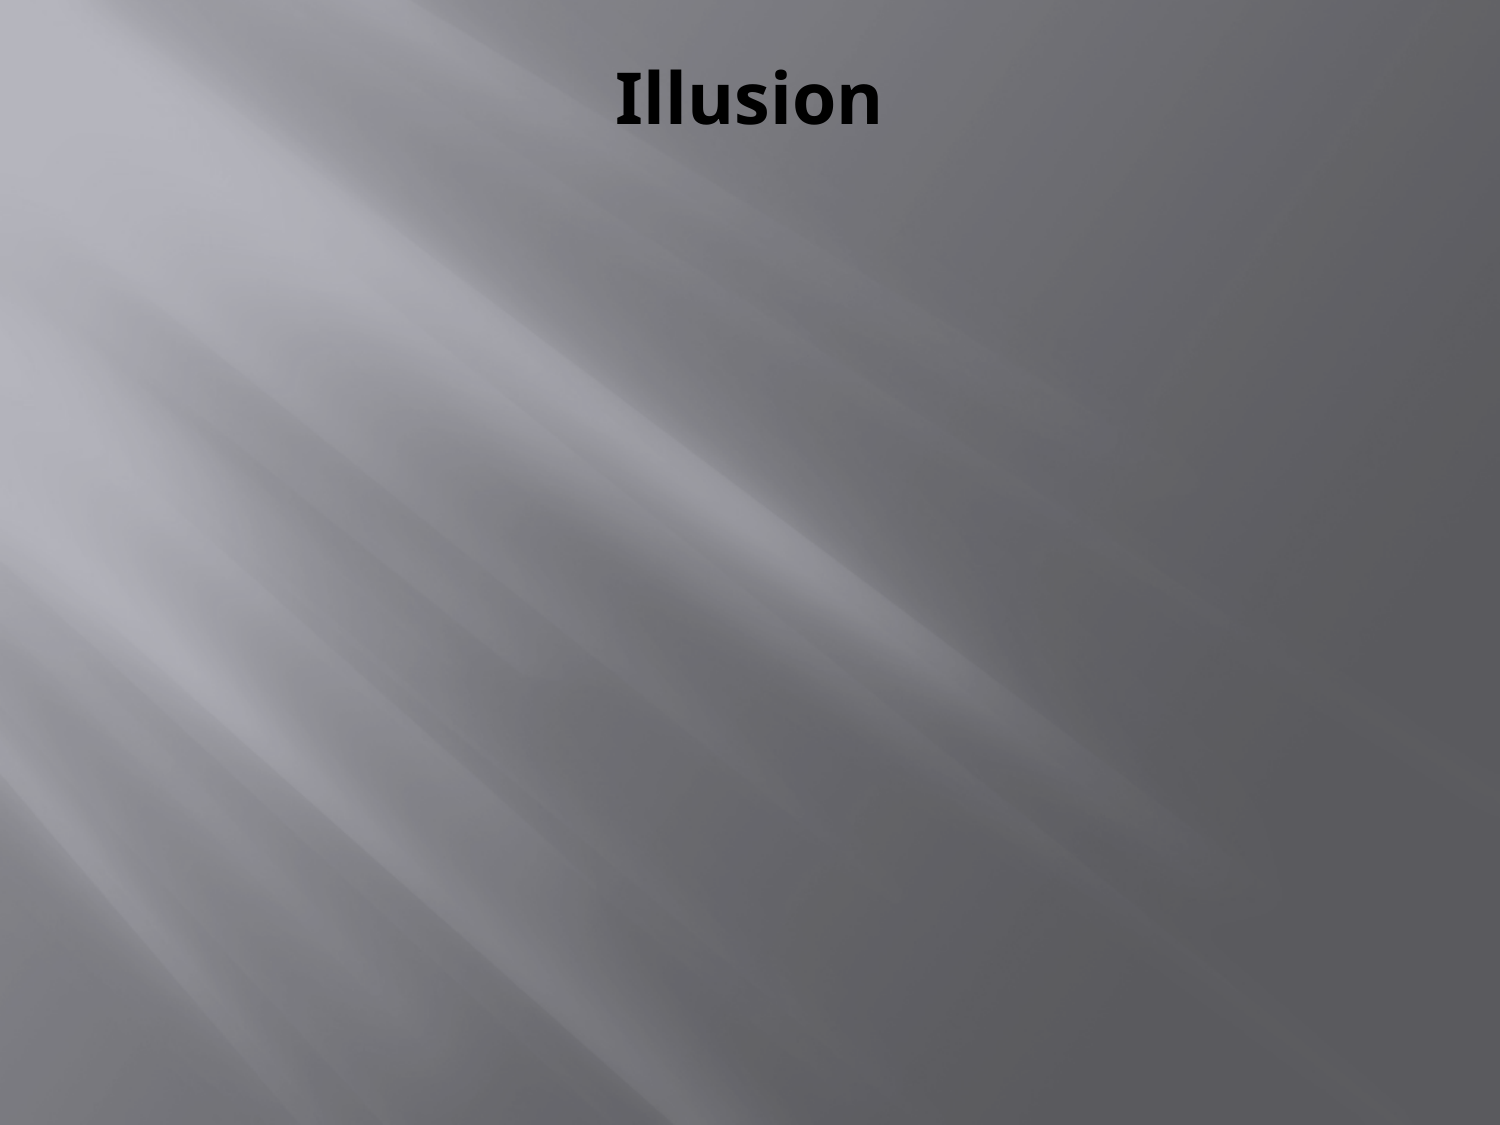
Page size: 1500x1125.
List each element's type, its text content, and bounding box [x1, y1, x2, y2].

title Illusion [75, 45, 1425, 233]
